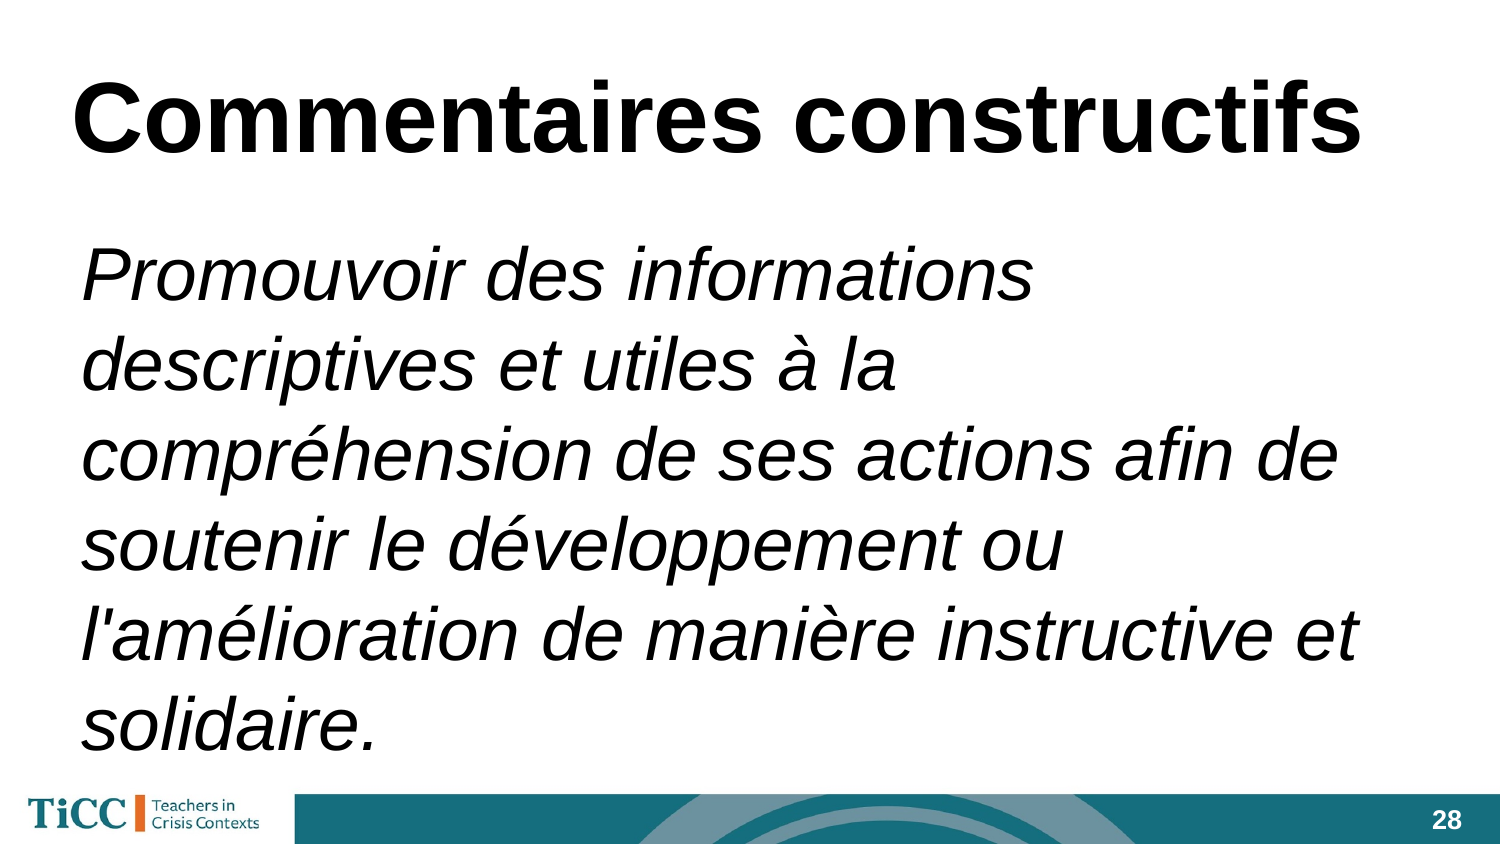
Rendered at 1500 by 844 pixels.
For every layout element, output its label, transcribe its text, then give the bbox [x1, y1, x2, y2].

picture [0, 0, 1500, 844]
title Commentaires constructifs [56, 0, 1407, 188]
slide_number ‹#› [1387, 786, 1478, 844]
list Promouvoir des informations descriptives et utiles à la compréhension de ses actions afin de soutenir le développement ou l'amélioration de manière instructive et solidaire. [66, 210, 1417, 780]
